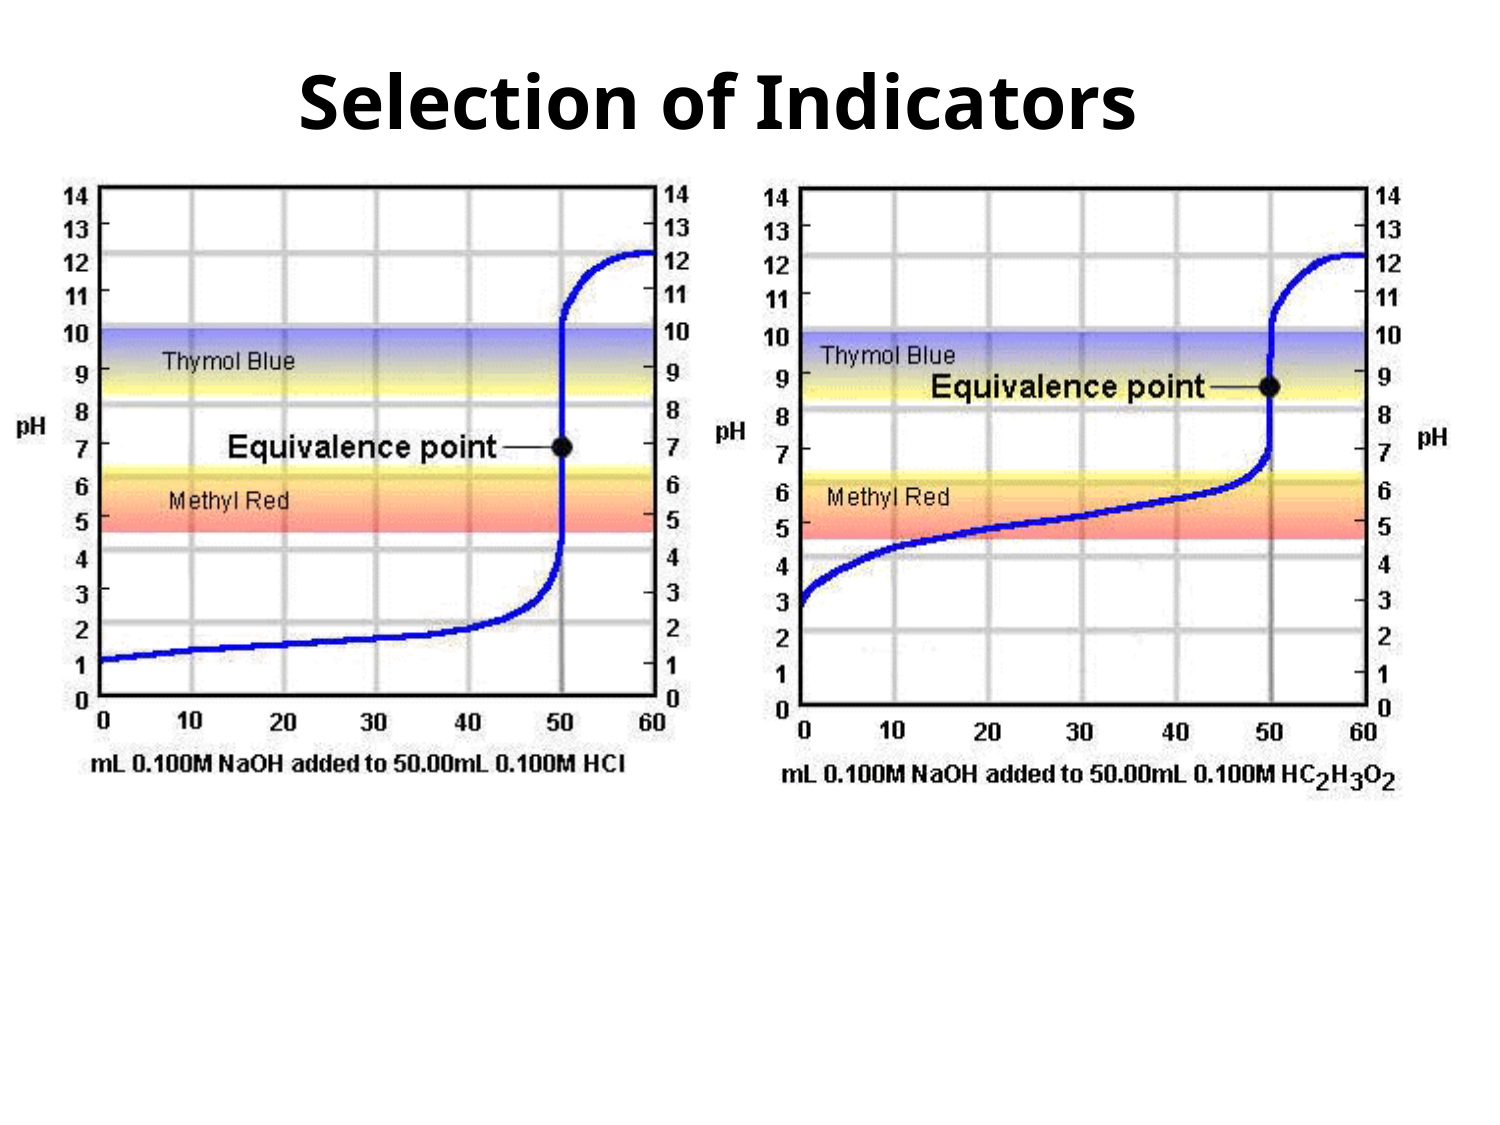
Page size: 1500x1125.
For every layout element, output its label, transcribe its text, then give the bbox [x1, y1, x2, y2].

picture [0, 162, 1463, 813]
title Selection of Indicators [237, 37, 1201, 161]
